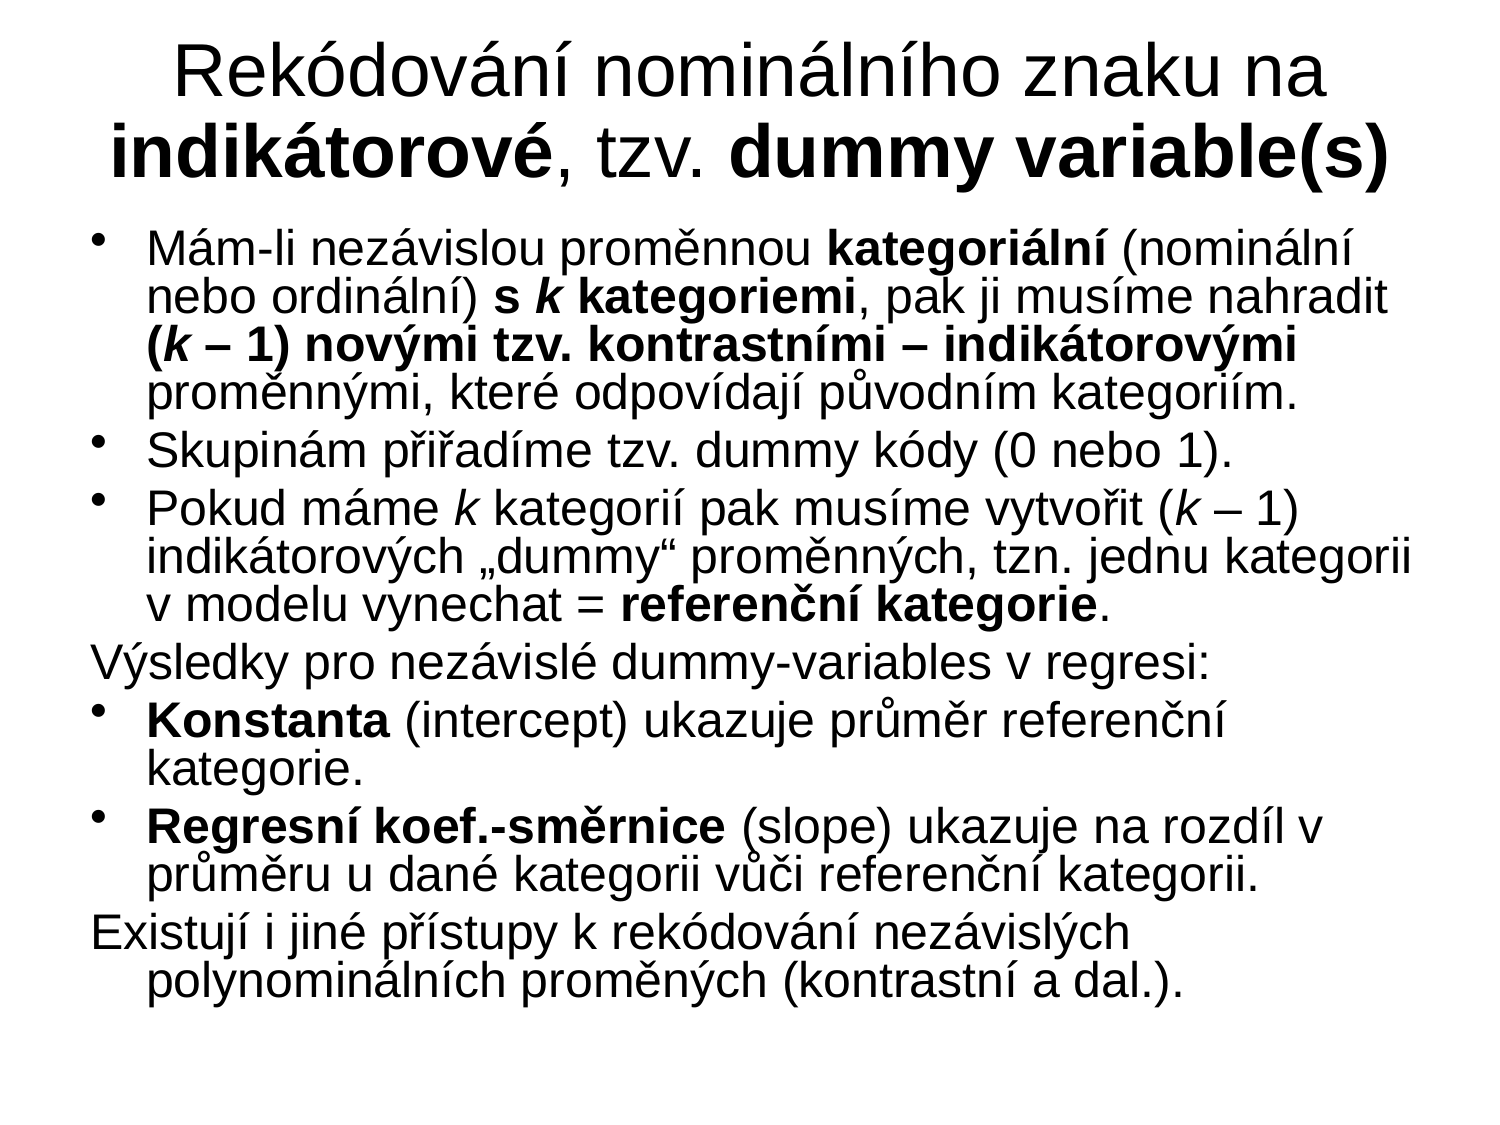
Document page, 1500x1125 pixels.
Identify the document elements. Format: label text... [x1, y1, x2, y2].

title Rekódování nominálního znaku na indikátorové, tzv. dummy variable(s) [75, 19, 1425, 207]
list Mám-li nezávislou proměnnou kategoriální (nominální nebo ordinální) s k kategoriemi, pak ji musíme nahradit (k – 1) novými tzv. kontrastními – indikátorovými proměnnými, které odpovídají původním kategoriím. Skupinám přiřadíme tzv. dummy kódy (0 nebo 1). Pokud máme k kategorií pak musíme vytvořit (k – 1) indikátorových „dummy“ proměnných, tzn. jednu kategorii v modelu vynechat = referenční kategorie. Výsledky pro nezávislé dummy-variables v regresi: Konstanta (intercept) ukazuje průměr referenční kategorie. Regresní koef.-směrnice (slope) ukazuje na rozdíl v průměru u dané kategorii vůči referenční kategorii. Existují i jiné přístupy k rekódování nezávislých polynominálních proměných (kontrastní a dal.). [75, 220, 1459, 1059]
